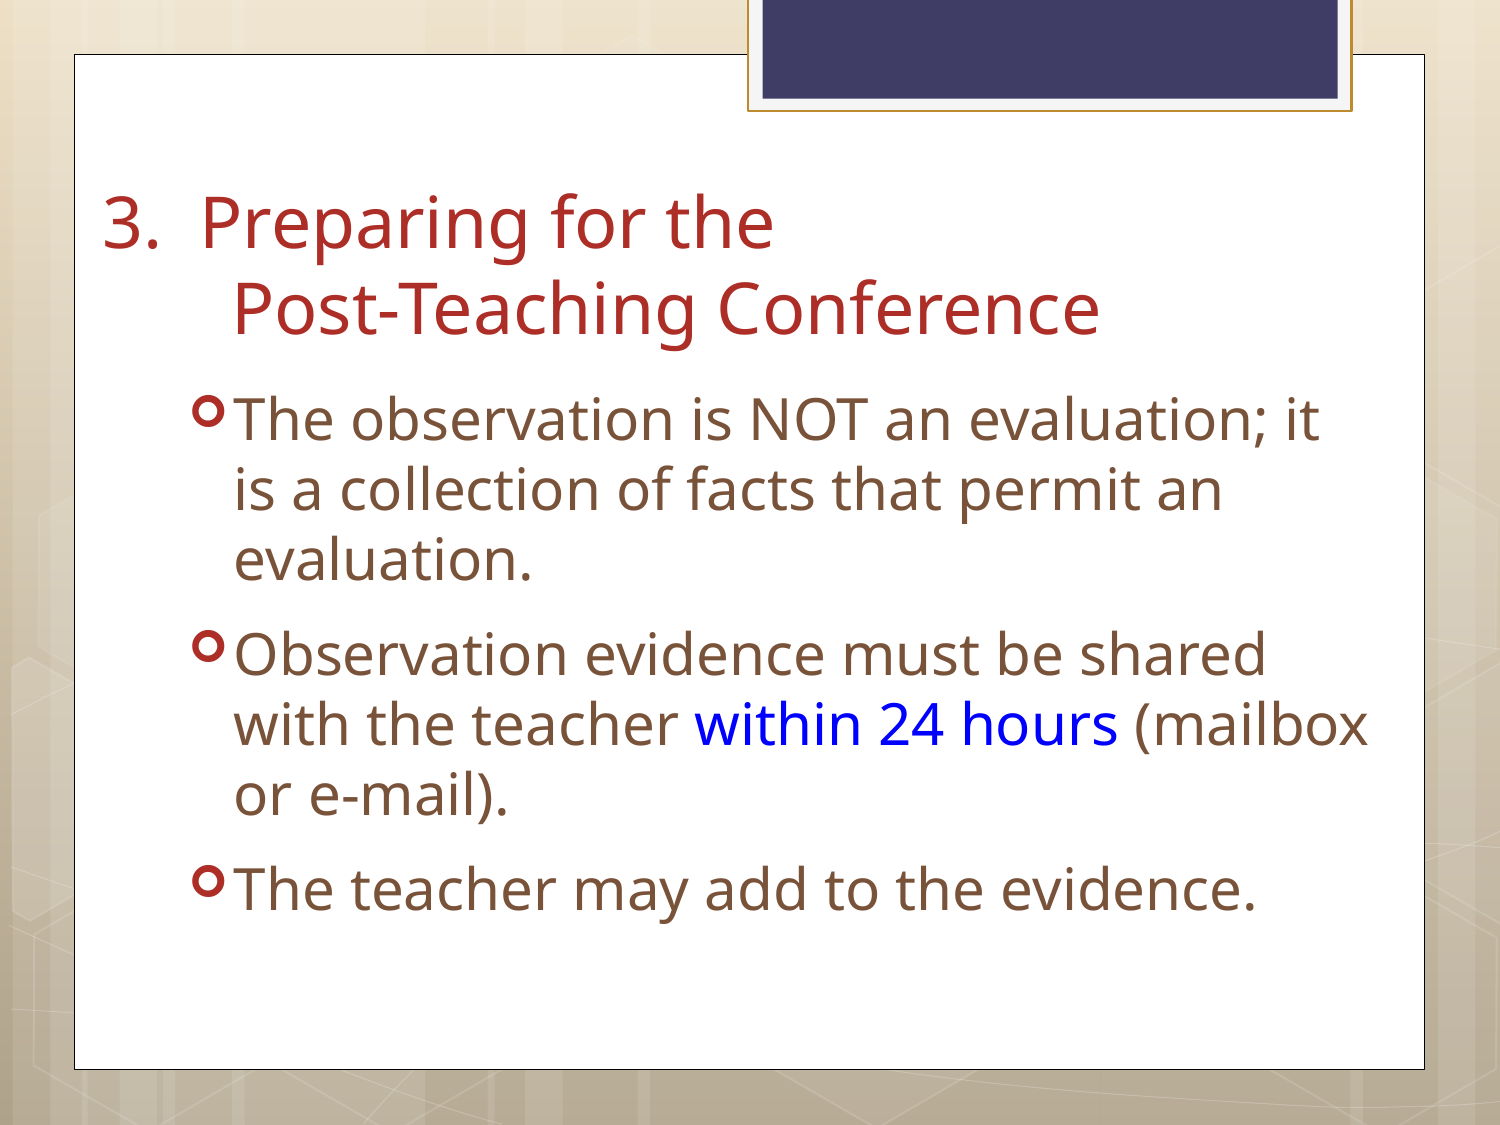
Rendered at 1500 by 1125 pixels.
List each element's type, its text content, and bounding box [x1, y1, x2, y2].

title 3. Preparing for the Post-Teaching Conference [87, 168, 1413, 357]
list The observation is NOT an evaluation; it is a collection of facts that permit an evaluation. Observation evidence must be shared with the teacher within 24 hours (mailbox or e-mail). The teacher may add to the evidence. [162, 375, 1393, 1025]
